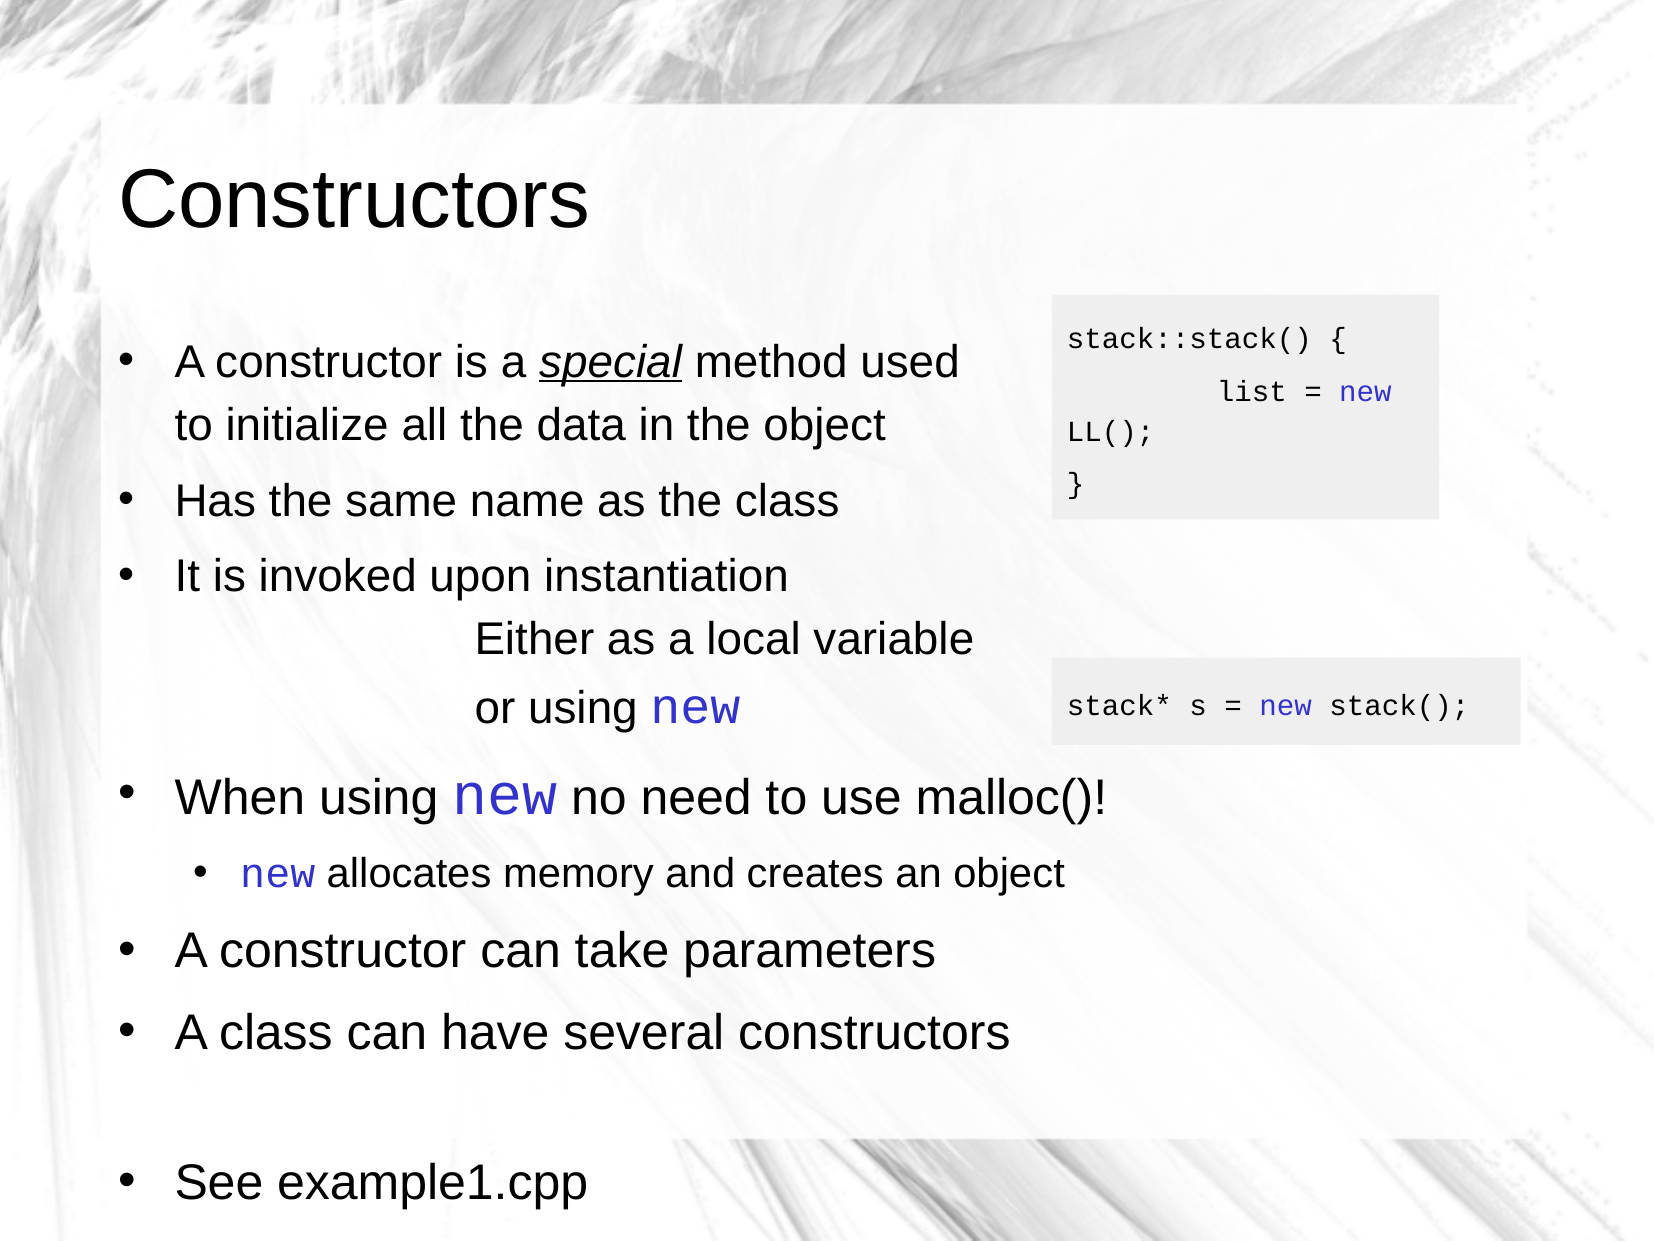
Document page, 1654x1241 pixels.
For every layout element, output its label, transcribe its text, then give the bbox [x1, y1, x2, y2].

picture [0, 0, 1654, 1241]
list A constructor is a special method used to initialize all the data in the object Has the same name as the class It is invoked upon instantiation Either as a local variable or using new When using new no need to use malloc()! new allocates memory and creates an object A constructor can take parameters A class can have several constructors See example1.cpp [118, 319, 1571, 1109]
text_box stack* s = new stack(); [1051, 657, 1521, 745]
text_box stack::stack() { list = new LL(); } [1051, 294, 1440, 520]
title Constructors [118, 93, 1506, 299]
